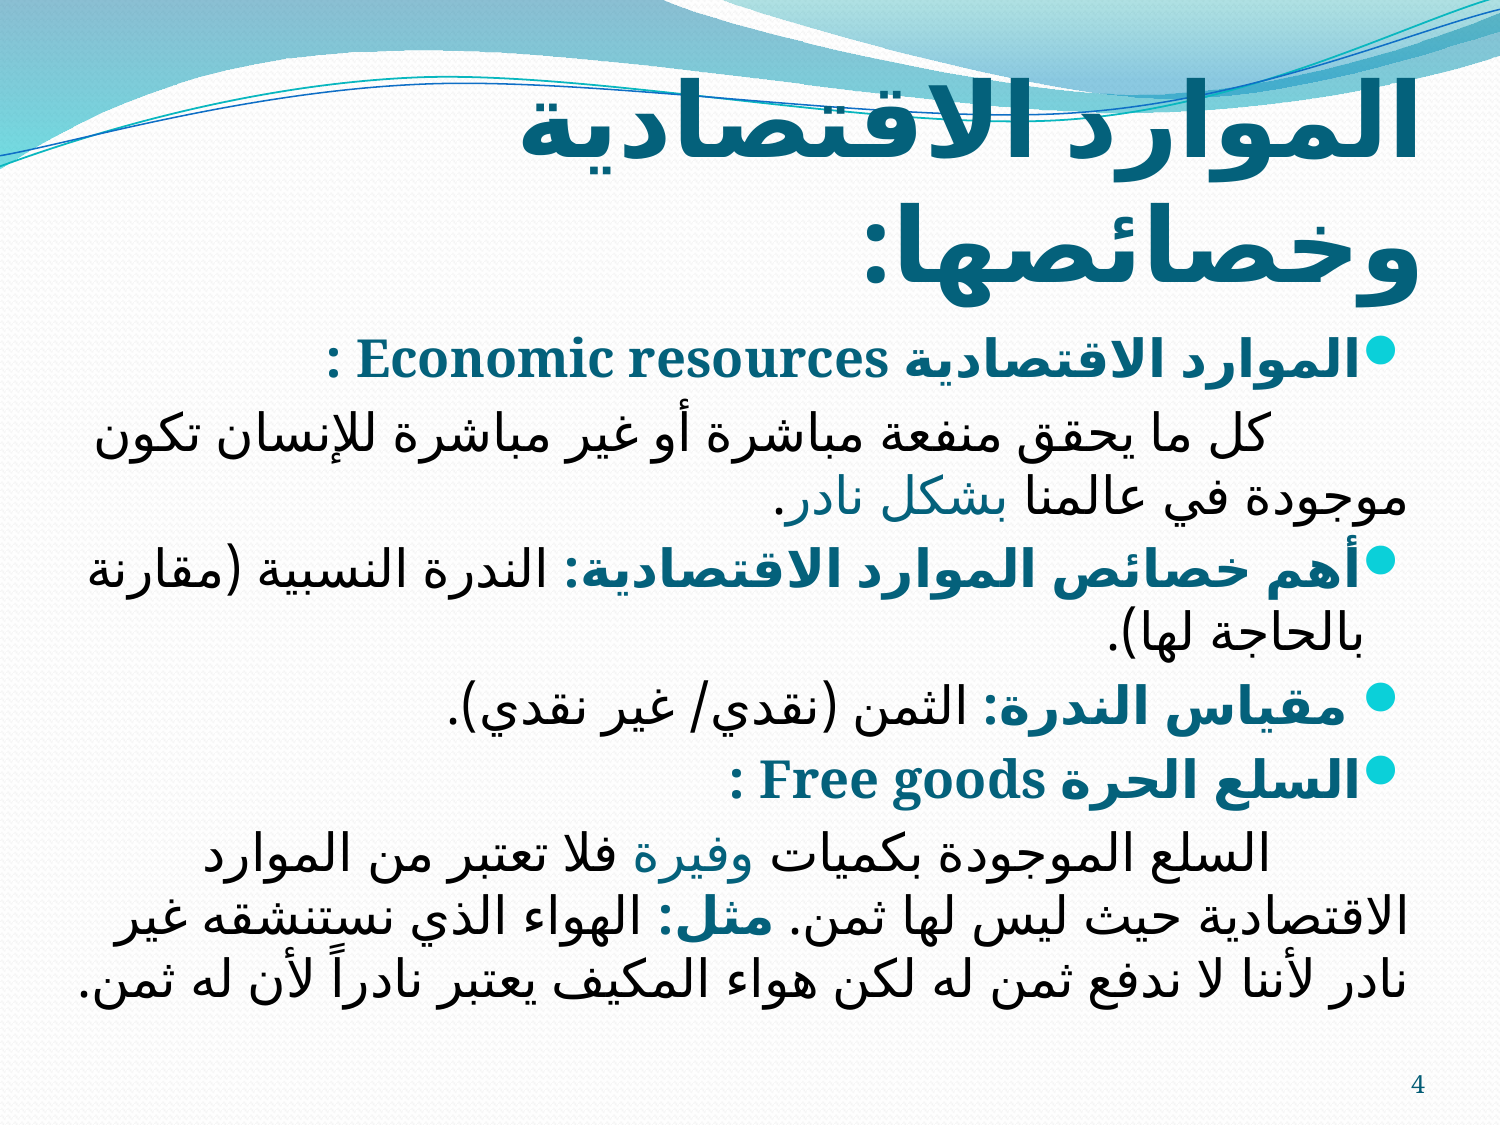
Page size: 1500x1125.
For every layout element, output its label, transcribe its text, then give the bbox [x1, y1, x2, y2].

slide_number 4 [1299, 1042, 1425, 1103]
list الموارد الاقتصادية Economic resources : كل ما يحقق منفعة مباشرة أو غير مباشرة للإنسان تكون موجودة في عالمنا بشكل نادر. أهم خصائص الموارد الاقتصادية: الندرة النسبية (مقارنة بالحاجة لها). مقياس الندرة: الثمن (نقدي/ غير نقدي). السلع الحرة Free goods : السلع الموجودة بكميات وفيرة فلا تعتبر من الموارد الاقتصادية حيث ليس لها ثمن. مثل: الهواء الذي نستنشقه غير نادر لأننا لا ندفع ثمن له لكن هواء المكيف يعتبر نادراً لأن له ثمن. [53, 317, 1425, 1038]
title الموارد الاقتصادية وخصائصها: [75, 115, 1425, 303]
